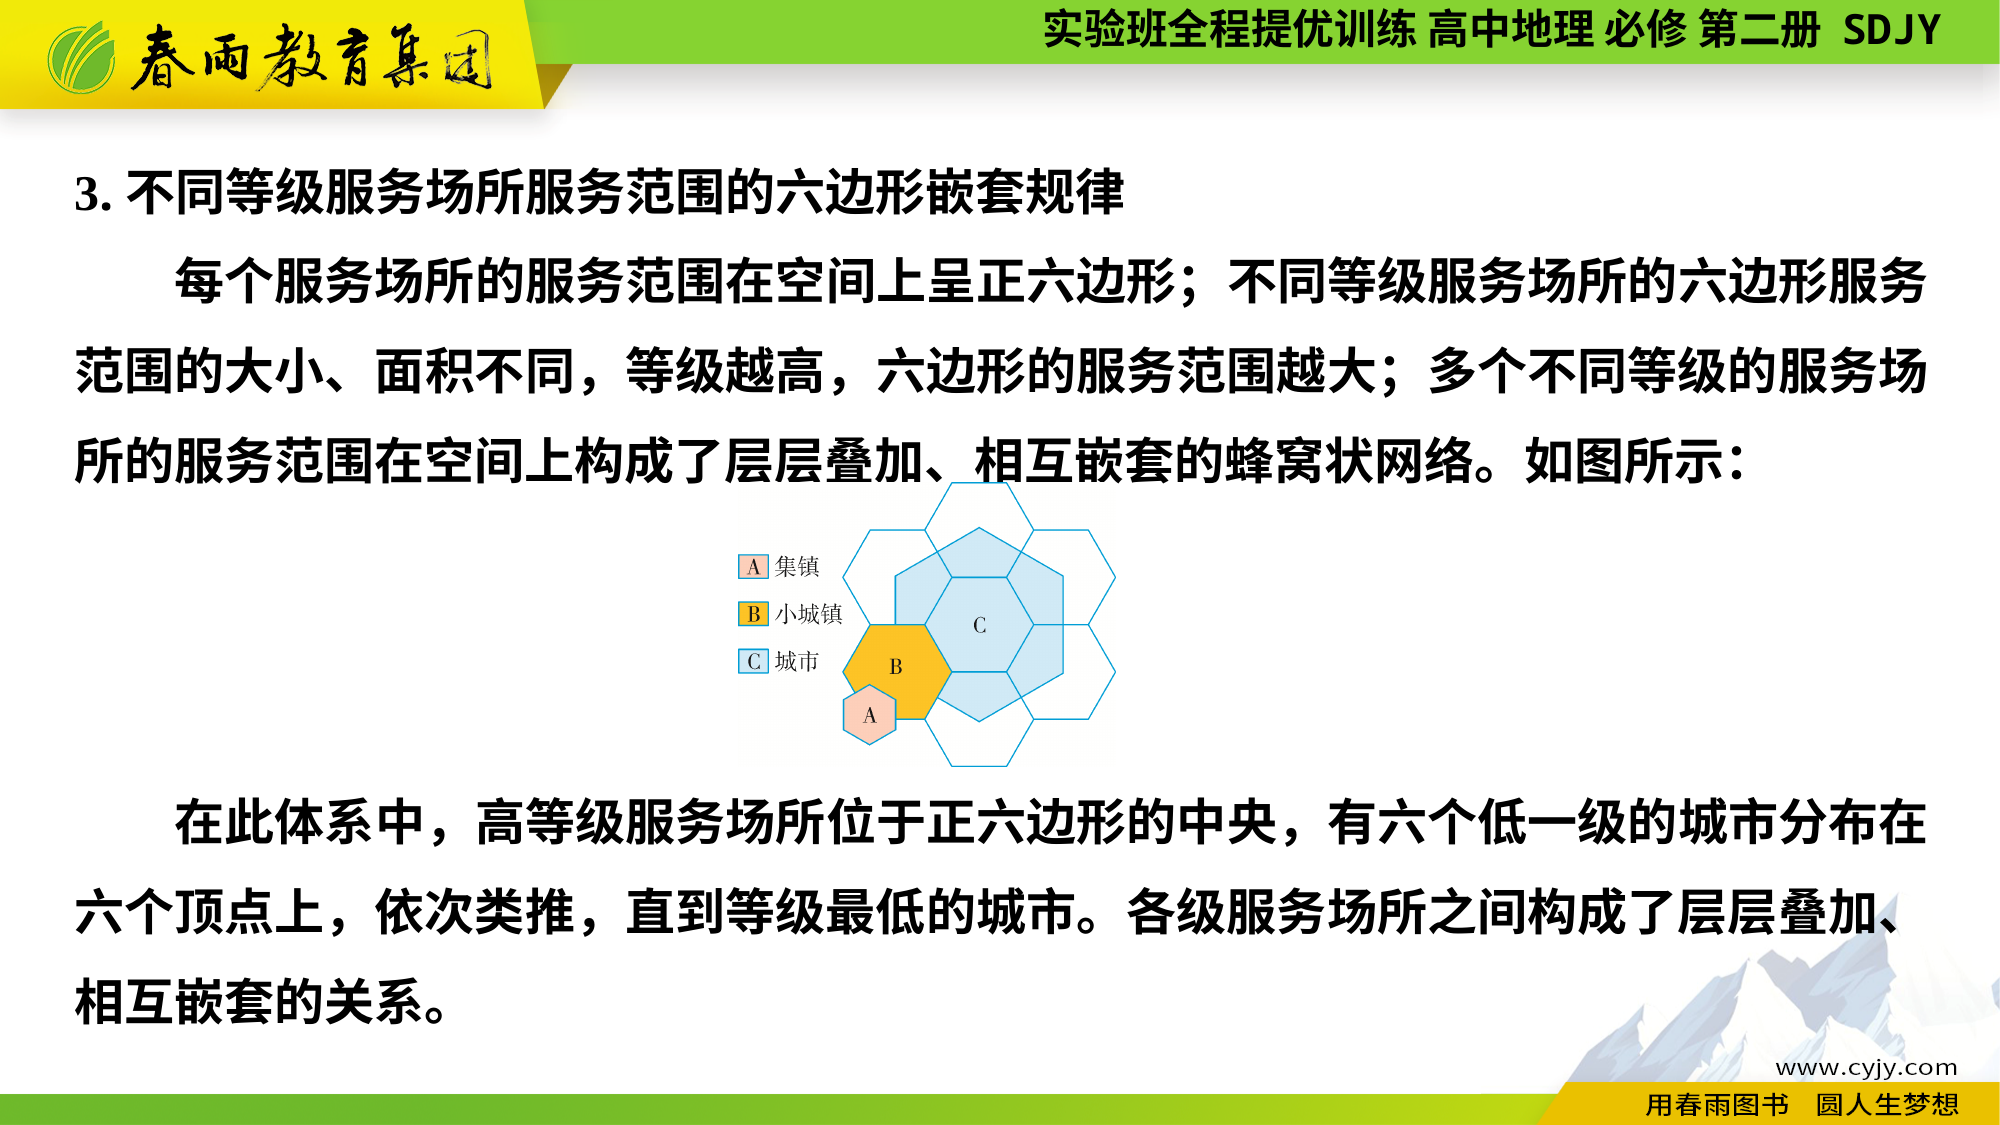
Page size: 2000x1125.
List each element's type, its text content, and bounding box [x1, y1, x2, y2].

list 3.不同等级服务场所服务范围的六边形嵌套规律 每个服务场所的服务范围在空间上呈正六边形；不同等级服务场所的六边形服务范围的大小、面积不同，等级越高，六边形的服务范围越大；多个不同等级的服务场所的服务范围在空间上构成了层层叠加、相互嵌套的蜂窝状网络。如图所示： 在此体系中，高等级服务场所位于正六边形的中央，有六个低一级的城市分布在六个顶点上，依次类推，直到等级最低的城市。各级服务场所之间构成了层层叠加、相互嵌套的关系。 [59, 122, 1944, 1047]
picture [0, 0, 2000, 1125]
